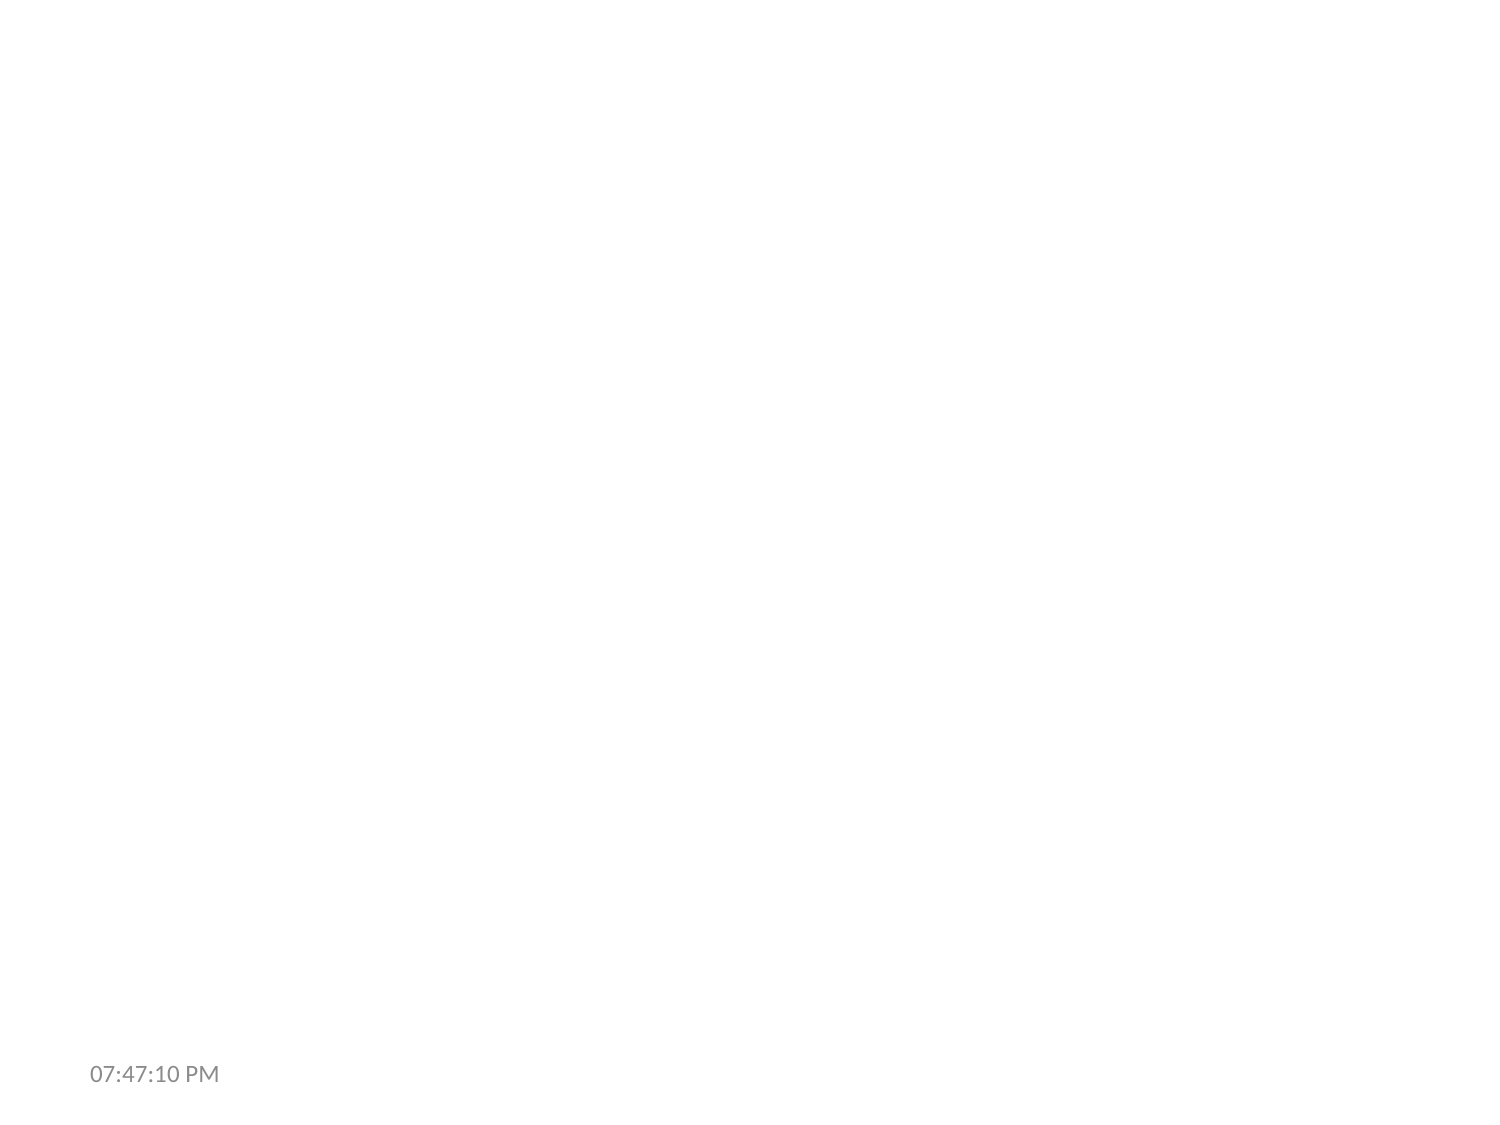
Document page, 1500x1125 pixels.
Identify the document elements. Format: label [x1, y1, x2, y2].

slide_number [75, 1042, 425, 1103]
